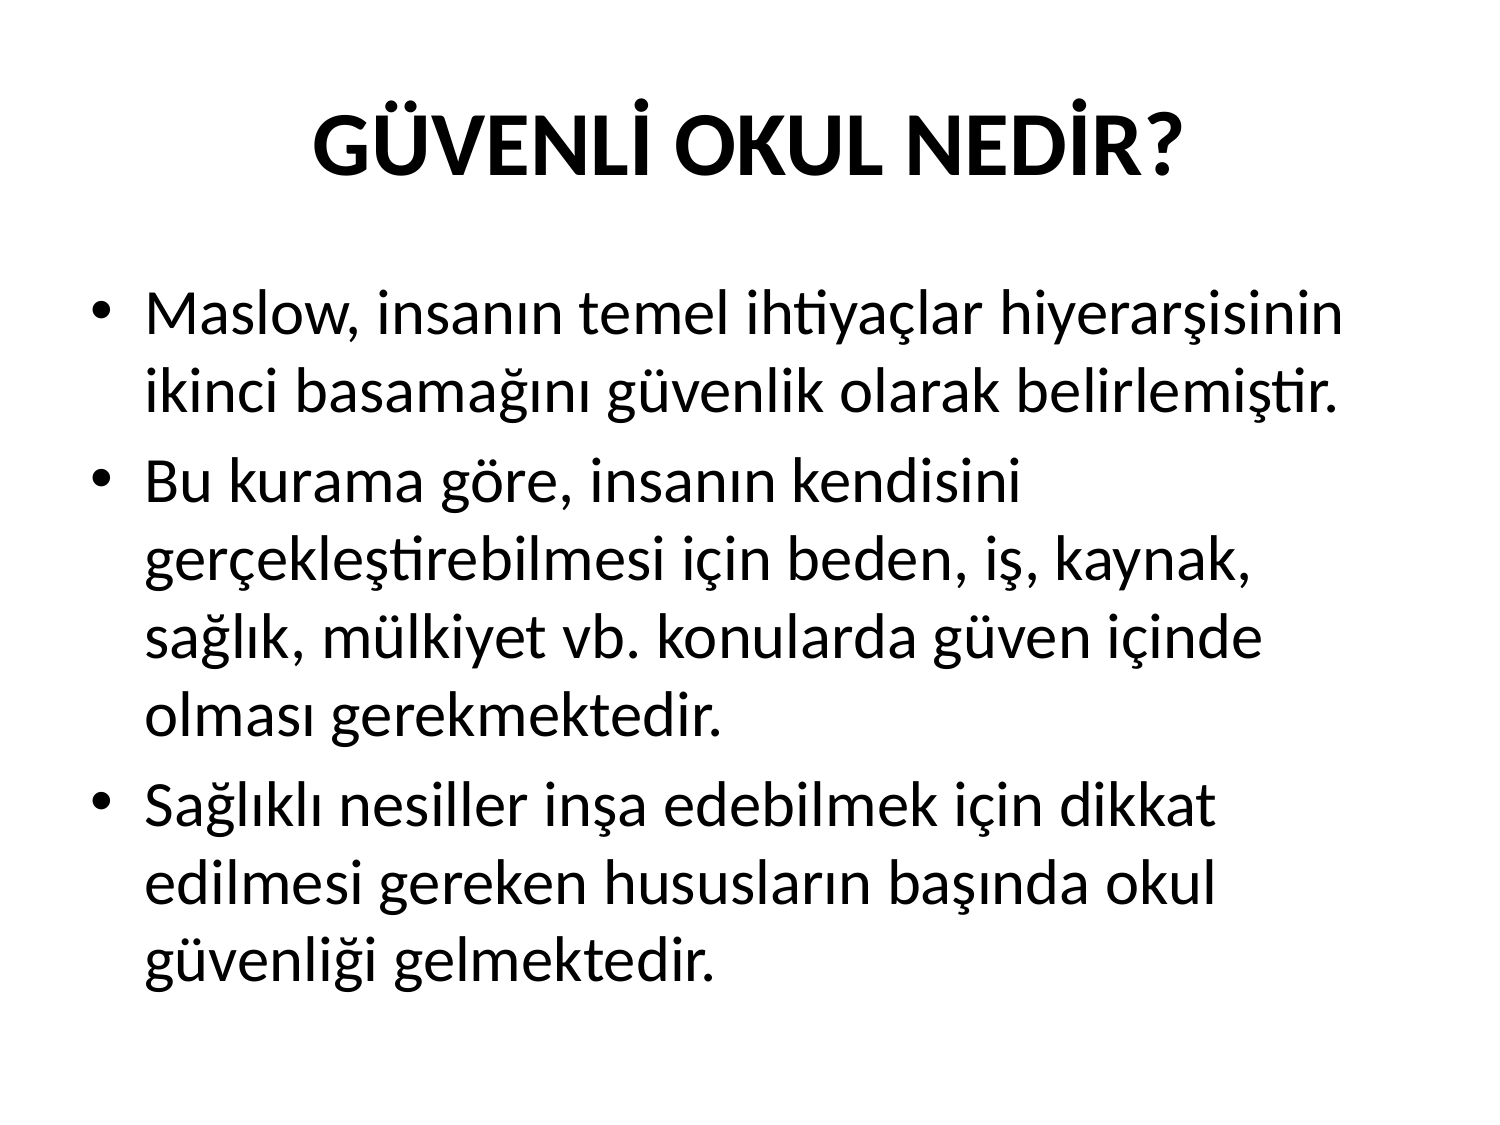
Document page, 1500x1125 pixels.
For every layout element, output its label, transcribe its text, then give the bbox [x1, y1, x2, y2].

list Maslow, insanın temel ihtiyaçlar hiyerarşisinin ikinci basamağını güvenlik olarak belirlemiştir. Bu kurama göre, insanın kendisini gerçekleştirebilmesi için beden, iş, kaynak, sağlık, mülkiyet vb. konularda güven içinde olması gerekmektedir. Sağlıklı nesiller inşa edebilmek için dikkat edilmesi gereken hususların başında okul güvenliği gelmektedir. [75, 262, 1425, 1005]
title GÜVENLİ OKUL NEDİR? [75, 45, 1425, 233]
